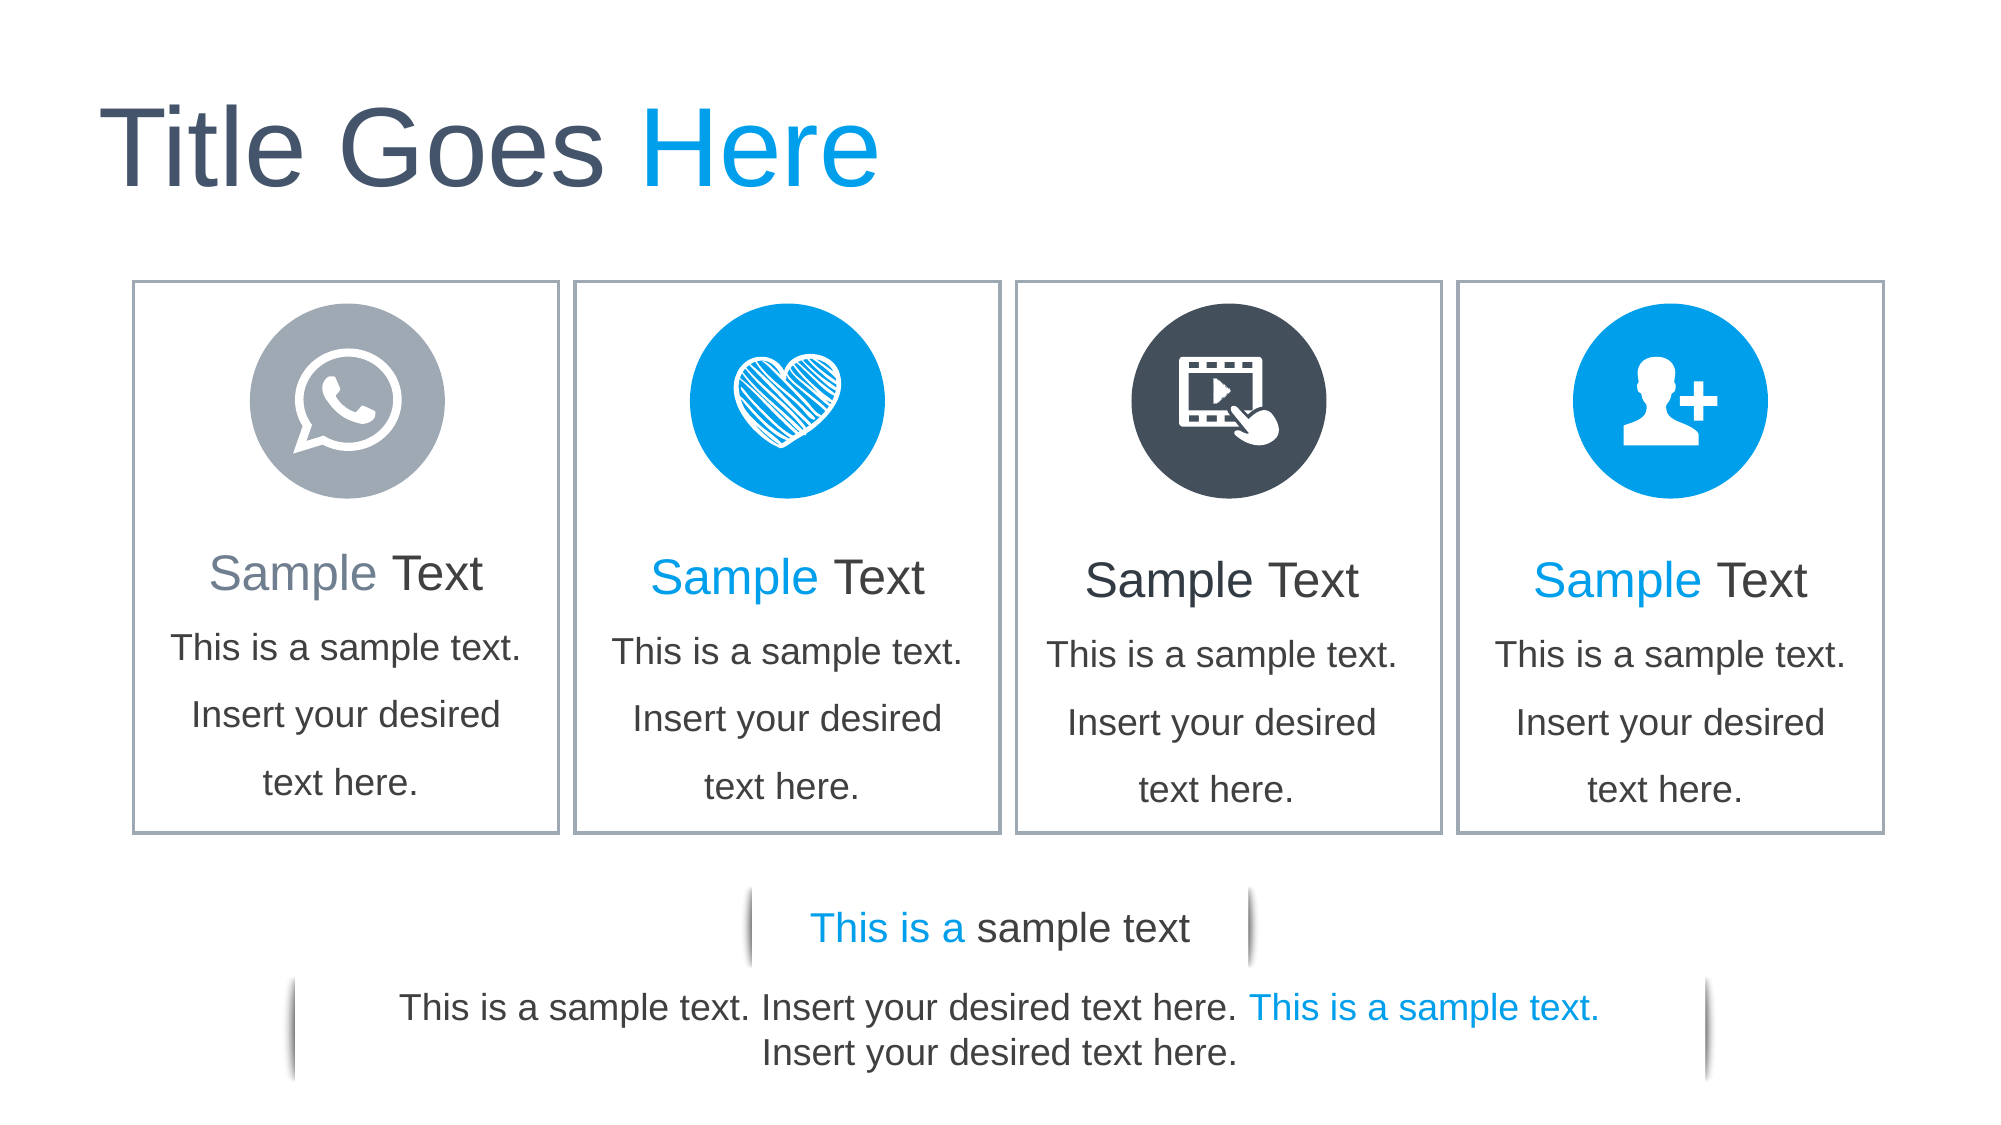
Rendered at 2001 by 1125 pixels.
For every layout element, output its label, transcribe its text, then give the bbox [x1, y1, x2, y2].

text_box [1131, 303, 1327, 499]
text_box Title Goes Here [83, 76, 1936, 208]
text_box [689, 303, 885, 499]
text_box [217, 885, 1783, 1082]
text_box Sample Text This is a sample text. Insert your desired text here. [153, 503, 539, 811]
text_box Sample Text This is a sample text. Insert your desired text here. [1029, 510, 1415, 818]
text_box [1015, 281, 1443, 834]
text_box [1572, 303, 1768, 499]
text_box [132, 281, 560, 834]
text_box Sample Text This is a sample text. Insert your desired text here. [595, 507, 980, 815]
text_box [249, 303, 445, 499]
text_box [1457, 281, 1884, 834]
text_box [574, 281, 1001, 834]
text_box Sample Text This is a sample text. Insert your desired text here. [1478, 510, 1863, 818]
